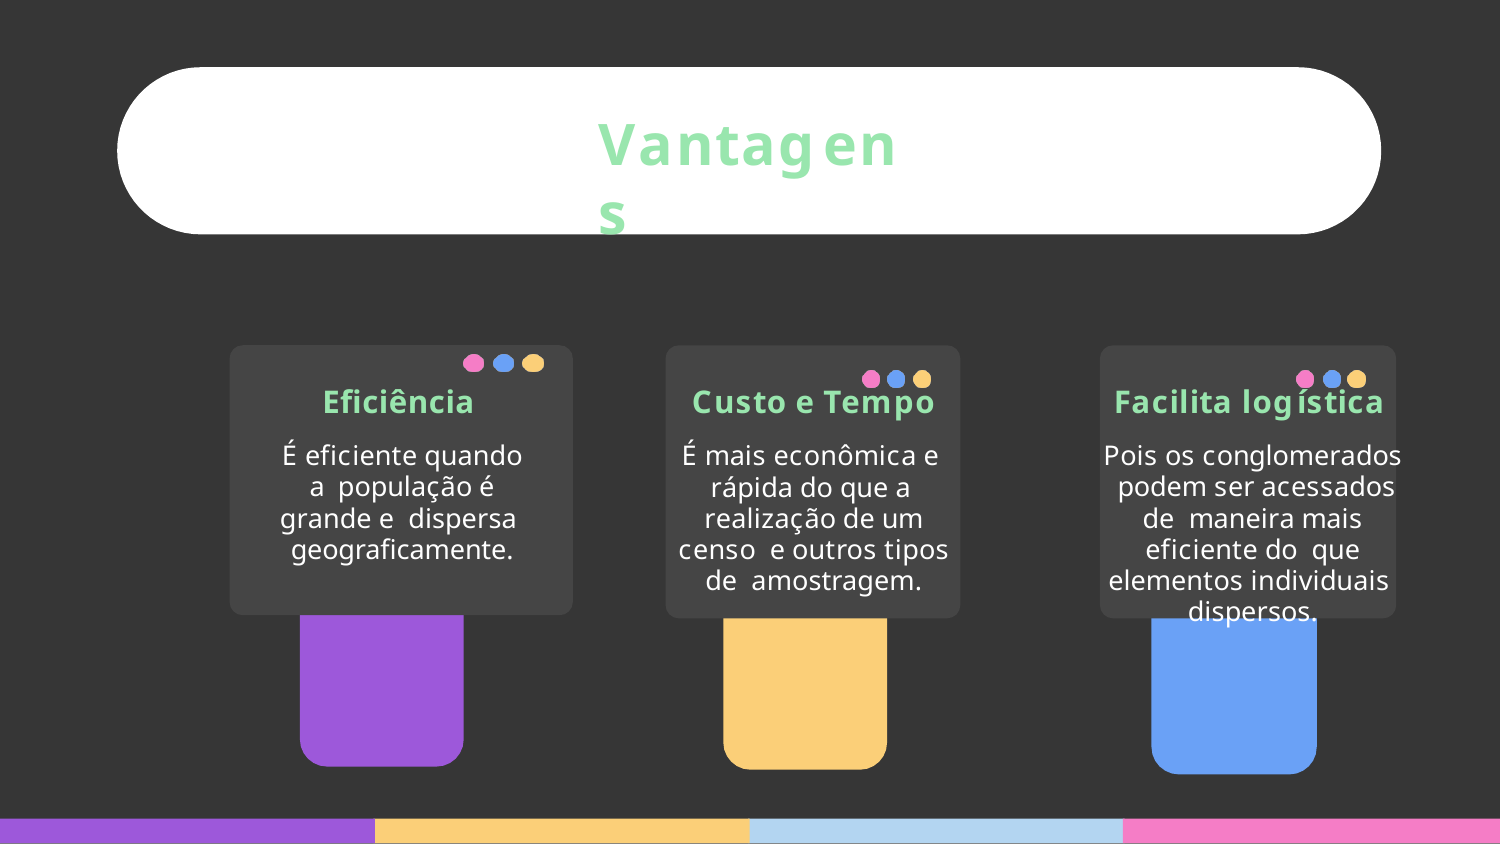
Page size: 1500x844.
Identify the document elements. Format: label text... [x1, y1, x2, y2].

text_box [1099, 345, 1397, 775]
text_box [0, 818, 1500, 844]
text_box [665, 344, 961, 771]
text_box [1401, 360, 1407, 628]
title Vantagens [595, 105, 905, 250]
text_box [117, 67, 1382, 235]
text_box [229, 345, 574, 767]
